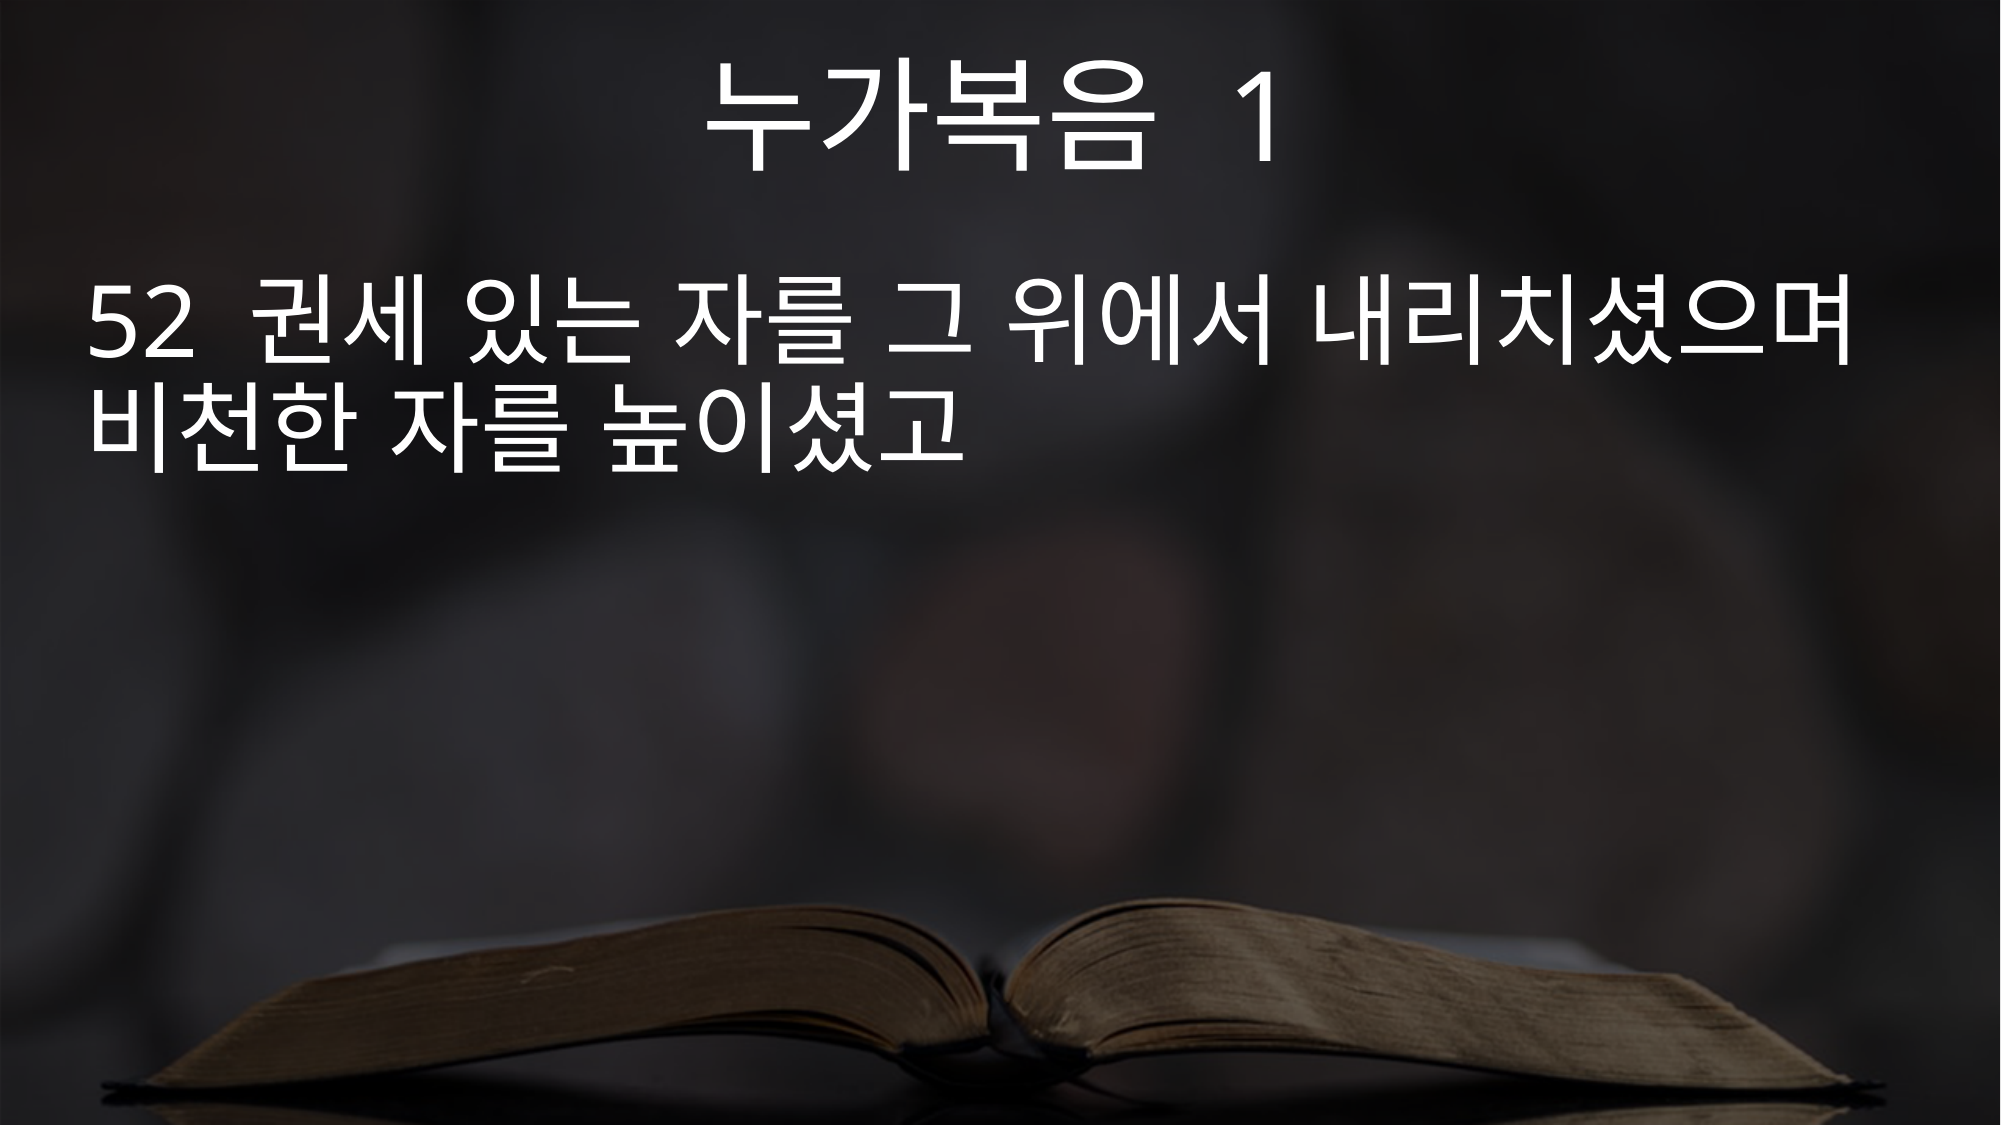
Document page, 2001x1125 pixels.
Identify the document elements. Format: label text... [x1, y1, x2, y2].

list 52 권세 있는 자를 그 위에서 내리치셨으며 비천한 자를 높이셨고 [69, 263, 1953, 423]
footer 누가복음 1 [0, 32, 2000, 192]
picture [0, 0, 2001, 1125]
